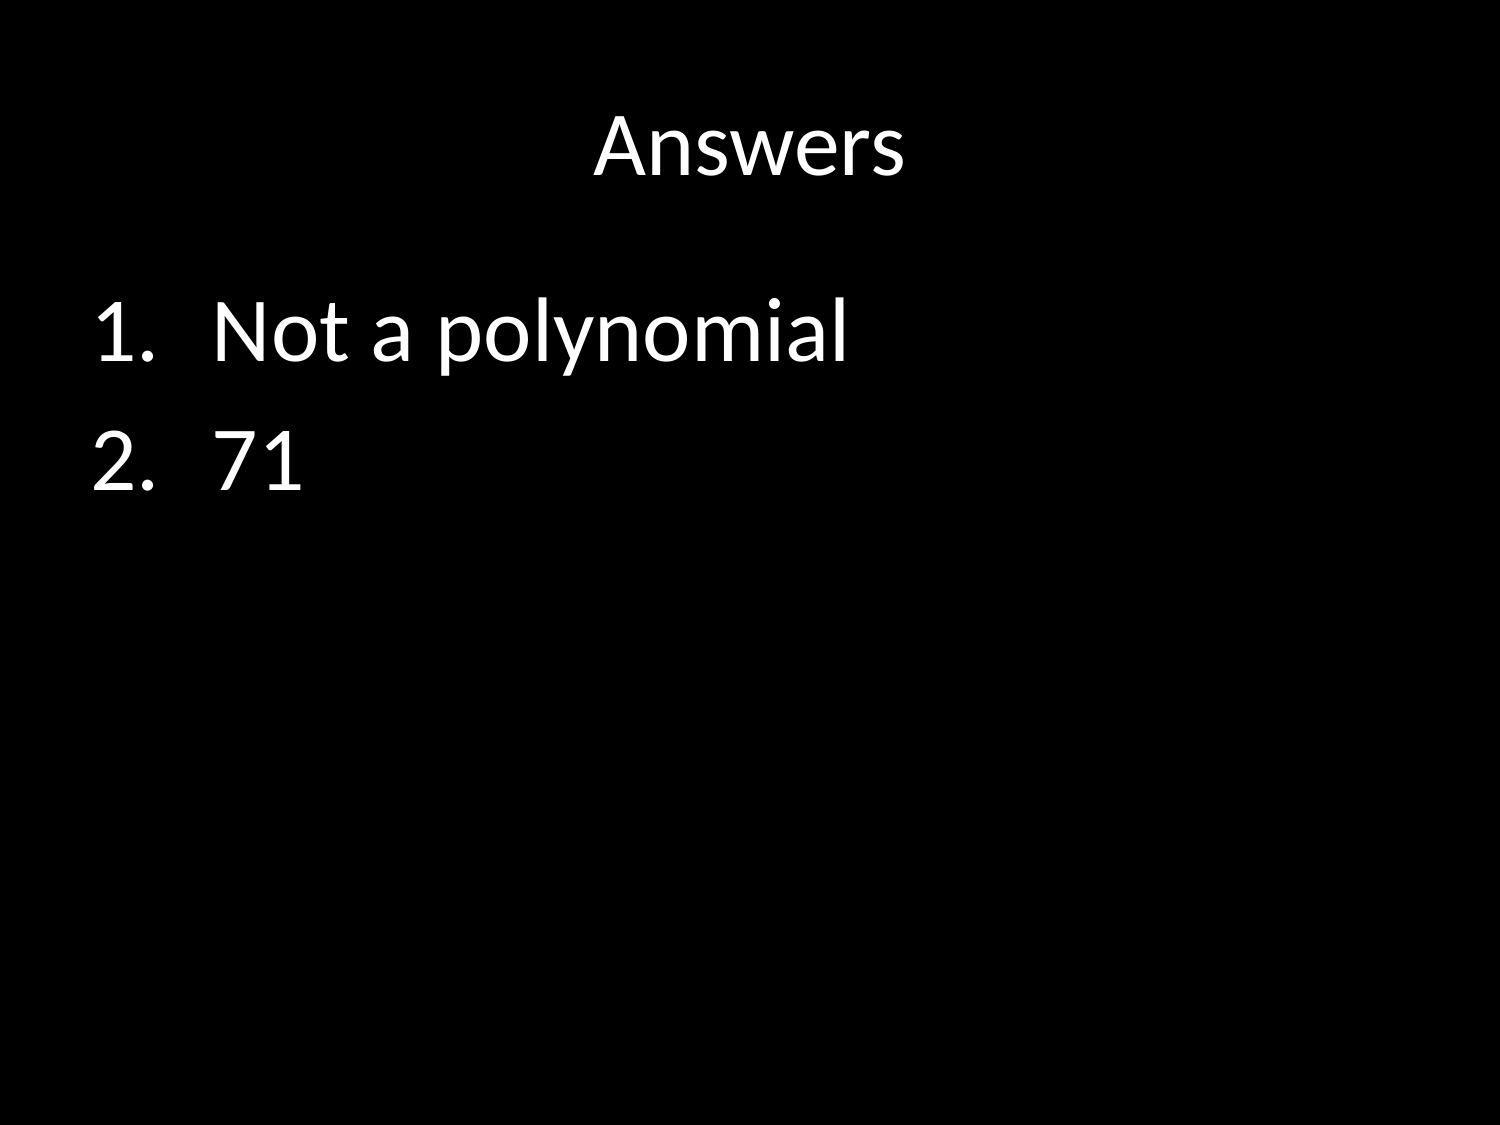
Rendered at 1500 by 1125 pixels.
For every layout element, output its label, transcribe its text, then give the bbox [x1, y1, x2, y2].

title Answers [75, 45, 1425, 233]
list Not a polynomial 71 [75, 262, 1425, 1005]
